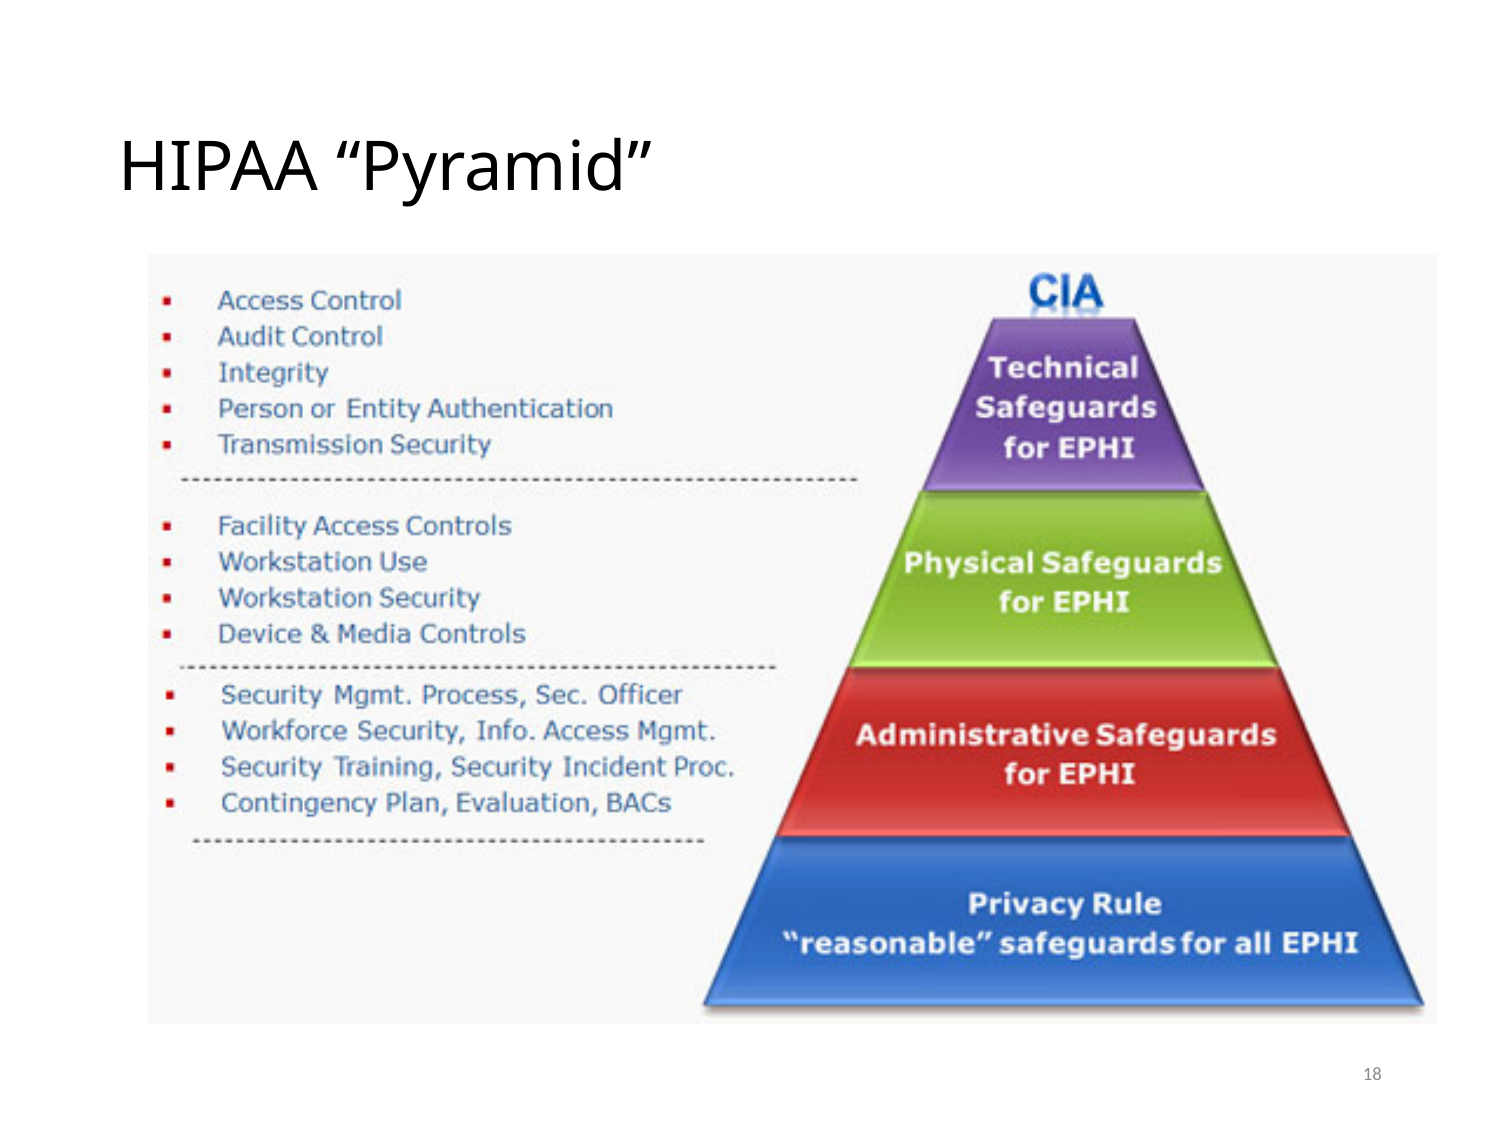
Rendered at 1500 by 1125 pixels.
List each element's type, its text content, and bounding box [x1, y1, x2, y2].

title HIPAA “Pyramid” [103, 59, 1397, 278]
picture [148, 254, 1437, 1024]
slide_number 18 [1059, 1042, 1397, 1103]
